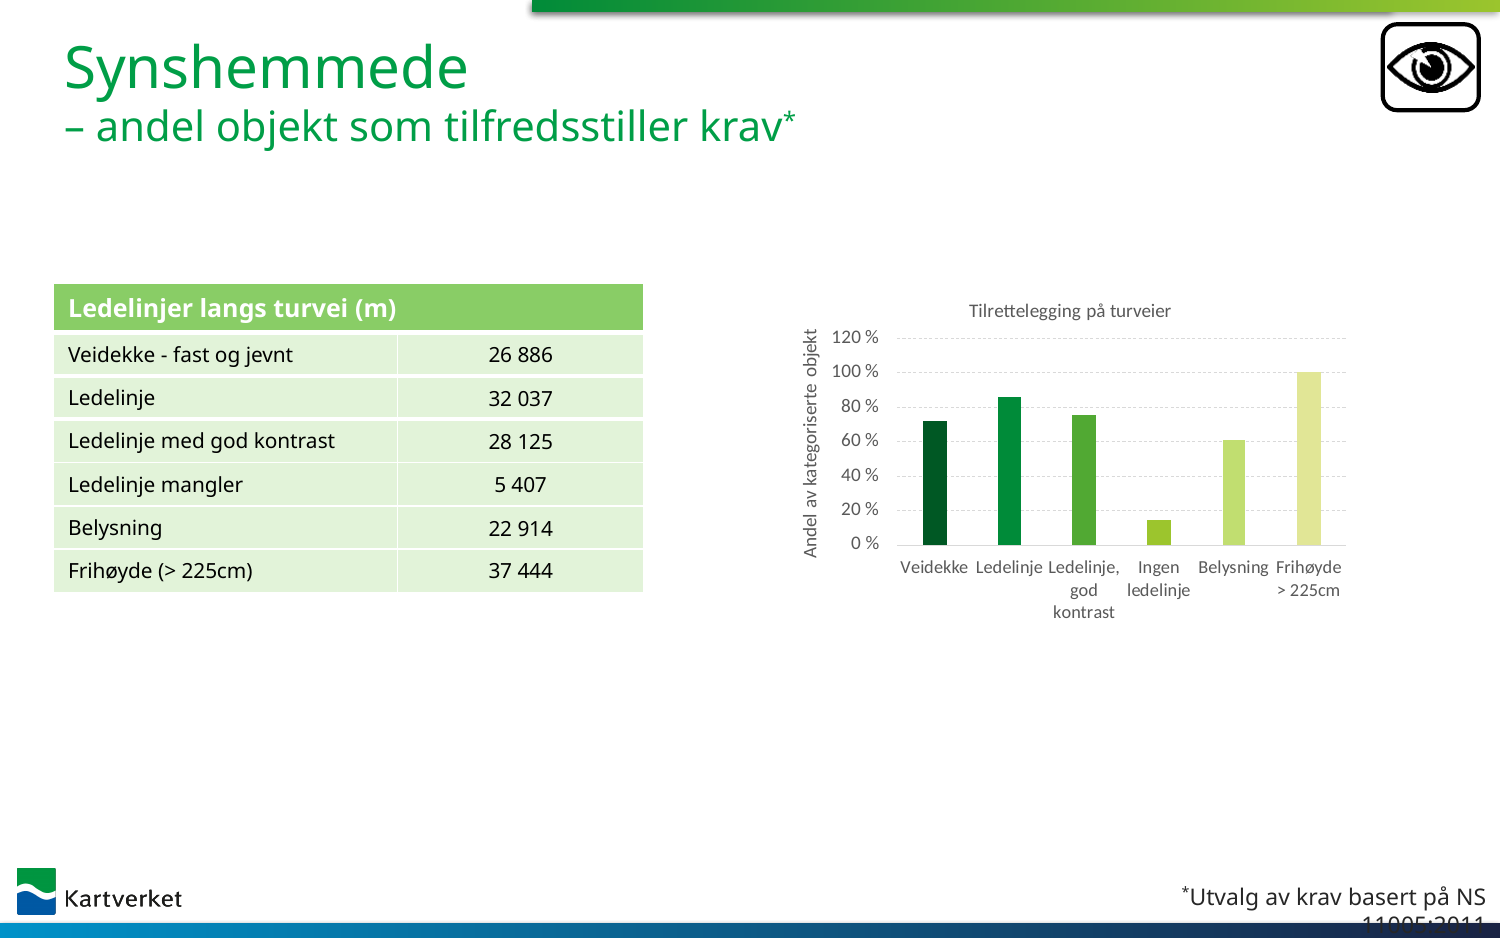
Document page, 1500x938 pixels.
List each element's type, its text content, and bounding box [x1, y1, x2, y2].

table_cell Ledelinje med god kontrast [54, 421, 397, 462]
picture [791, 291, 1349, 630]
table_cell 37 444 [398, 550, 643, 592]
table_header Ledelinjer langs turvei (m) [54, 284, 643, 330]
table_cell 26 886 [398, 335, 643, 374]
text_box *Utvalg av krav basert på NS 11005:2011 [1068, 873, 1500, 938]
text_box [1382, 24, 1480, 111]
table_cell 32 037 [398, 378, 643, 417]
table_cell Frihøyde (> 225cm) [54, 550, 397, 592]
table_cell 5 407 [398, 463, 643, 505]
text_box Synshemmede – andel objekt som tilfredsstiller krav* [49, 24, 1431, 158]
table_cell Veidekke - fast og jevnt [54, 335, 397, 374]
table_cell Ledelinje mangler [54, 463, 397, 505]
table_cell 28 125 [398, 421, 643, 462]
table_cell Belysning [54, 507, 397, 548]
table_cell 22 914 [398, 507, 643, 548]
table_cell Ledelinje [54, 378, 397, 417]
